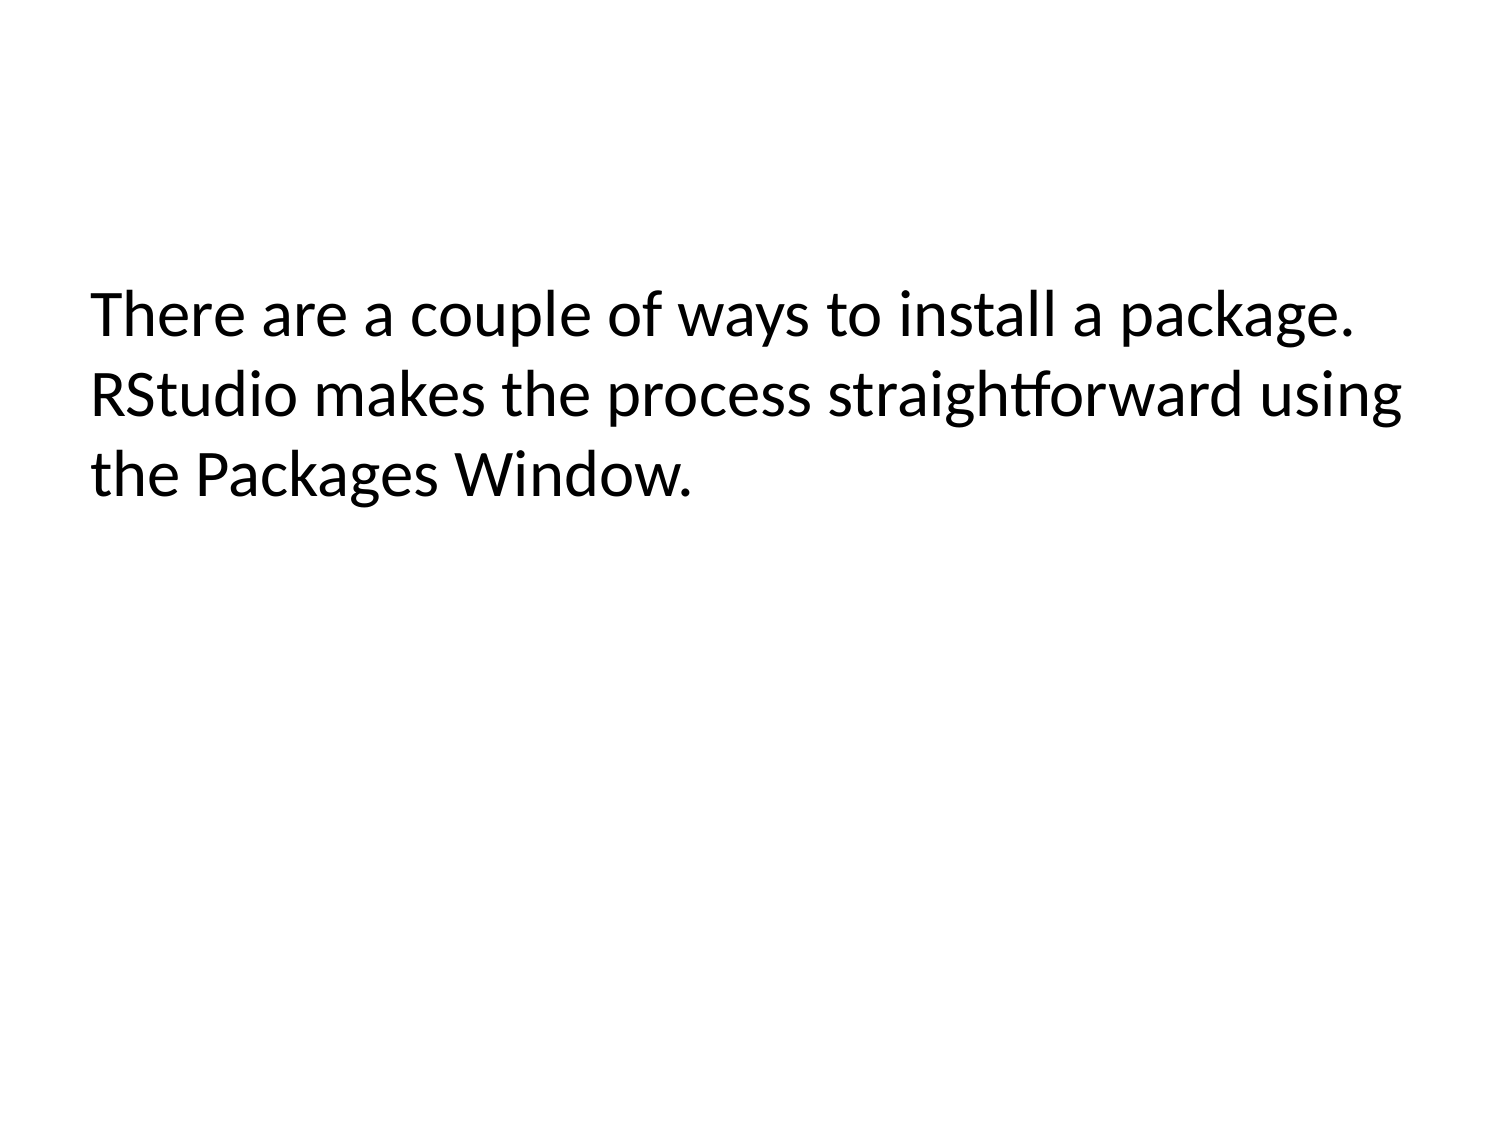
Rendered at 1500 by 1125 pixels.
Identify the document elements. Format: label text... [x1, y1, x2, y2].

list There are a couple of ways to install a package. RStudio makes the process straightforward using the Packages Window. [75, 262, 1425, 1005]
